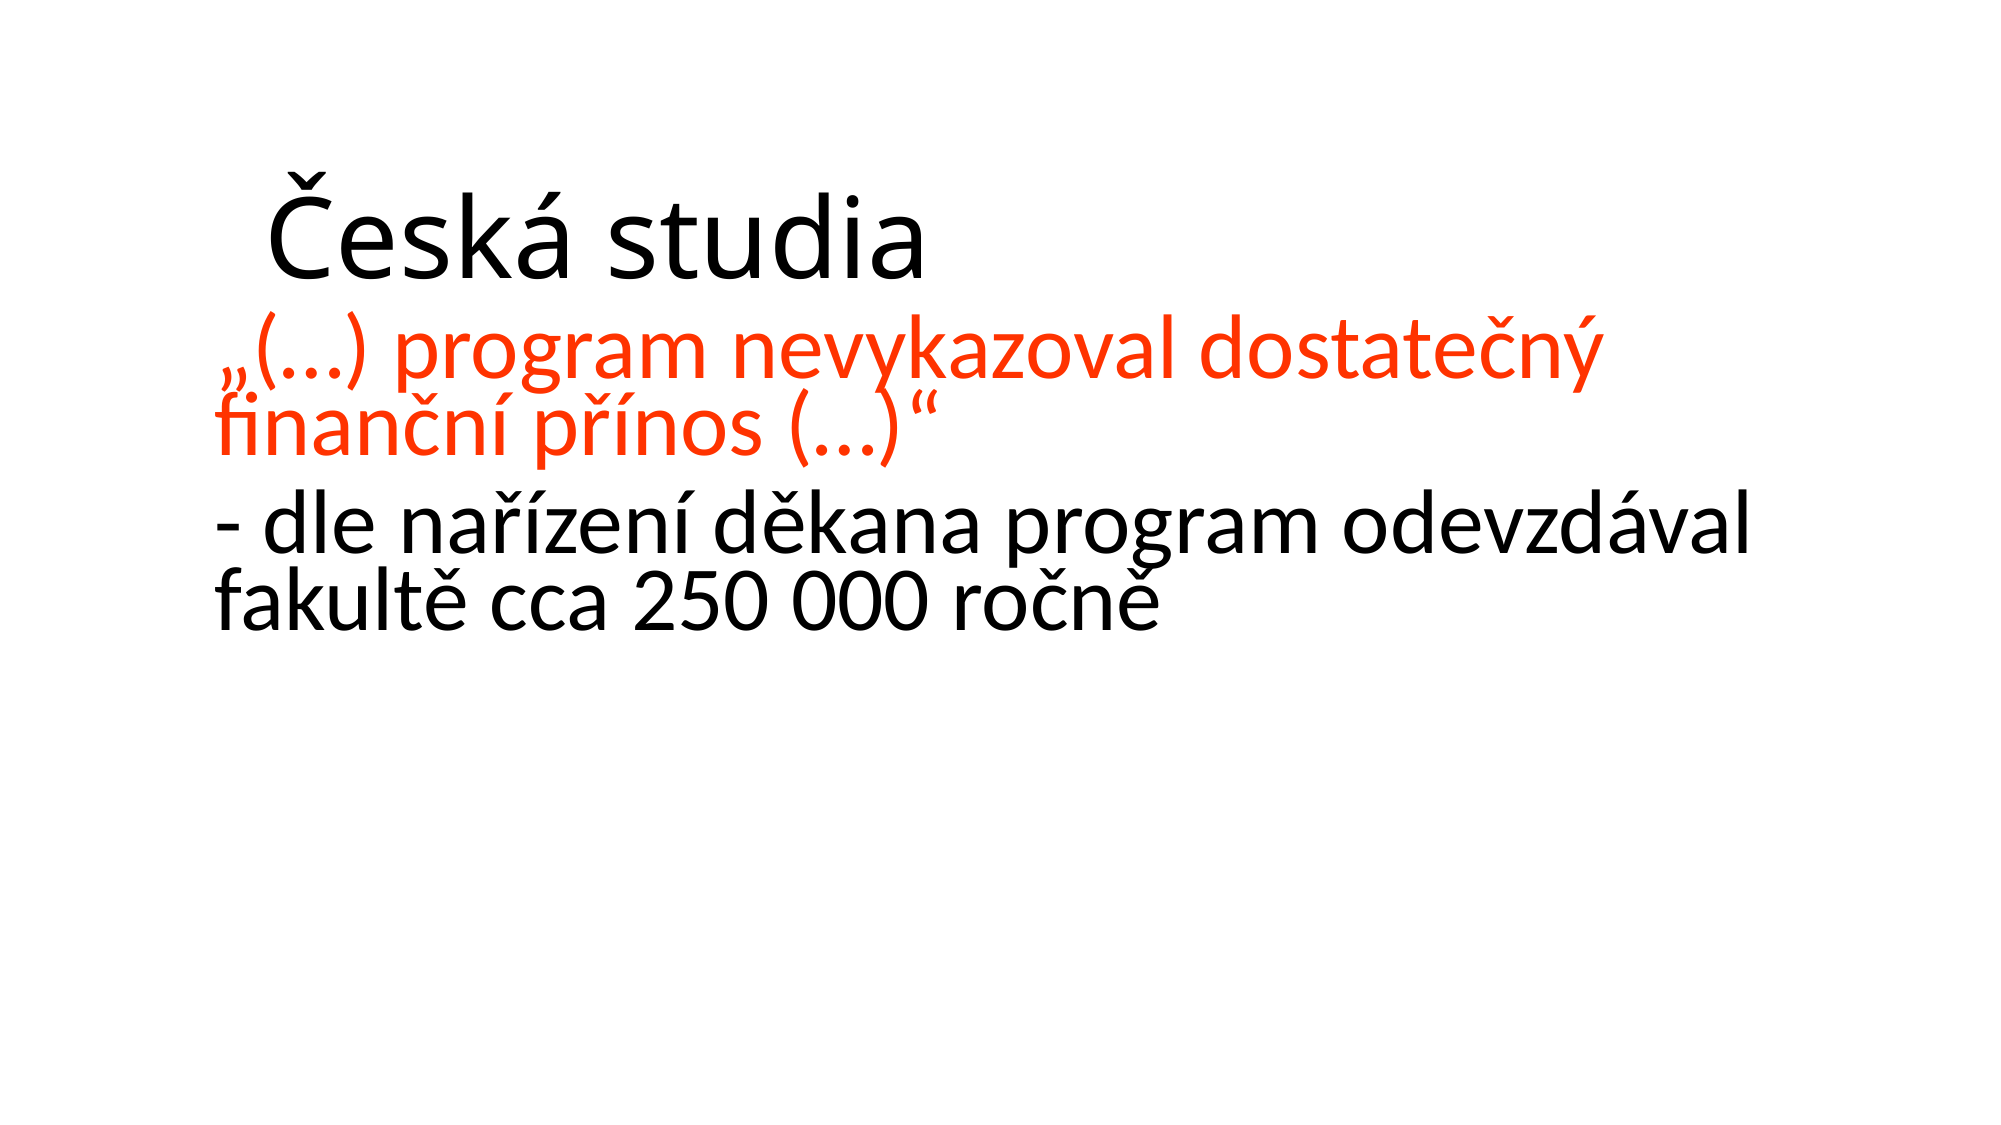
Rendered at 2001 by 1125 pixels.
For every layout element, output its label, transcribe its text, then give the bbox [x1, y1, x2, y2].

title Česká studia [249, 183, 1759, 309]
subtitle „(…) program nevykazoval dostatečný finanční přínos (…)“ - dle nařízení děkana program odevzdával fakultě cca 250 000 ročně [198, 309, 1937, 860]
